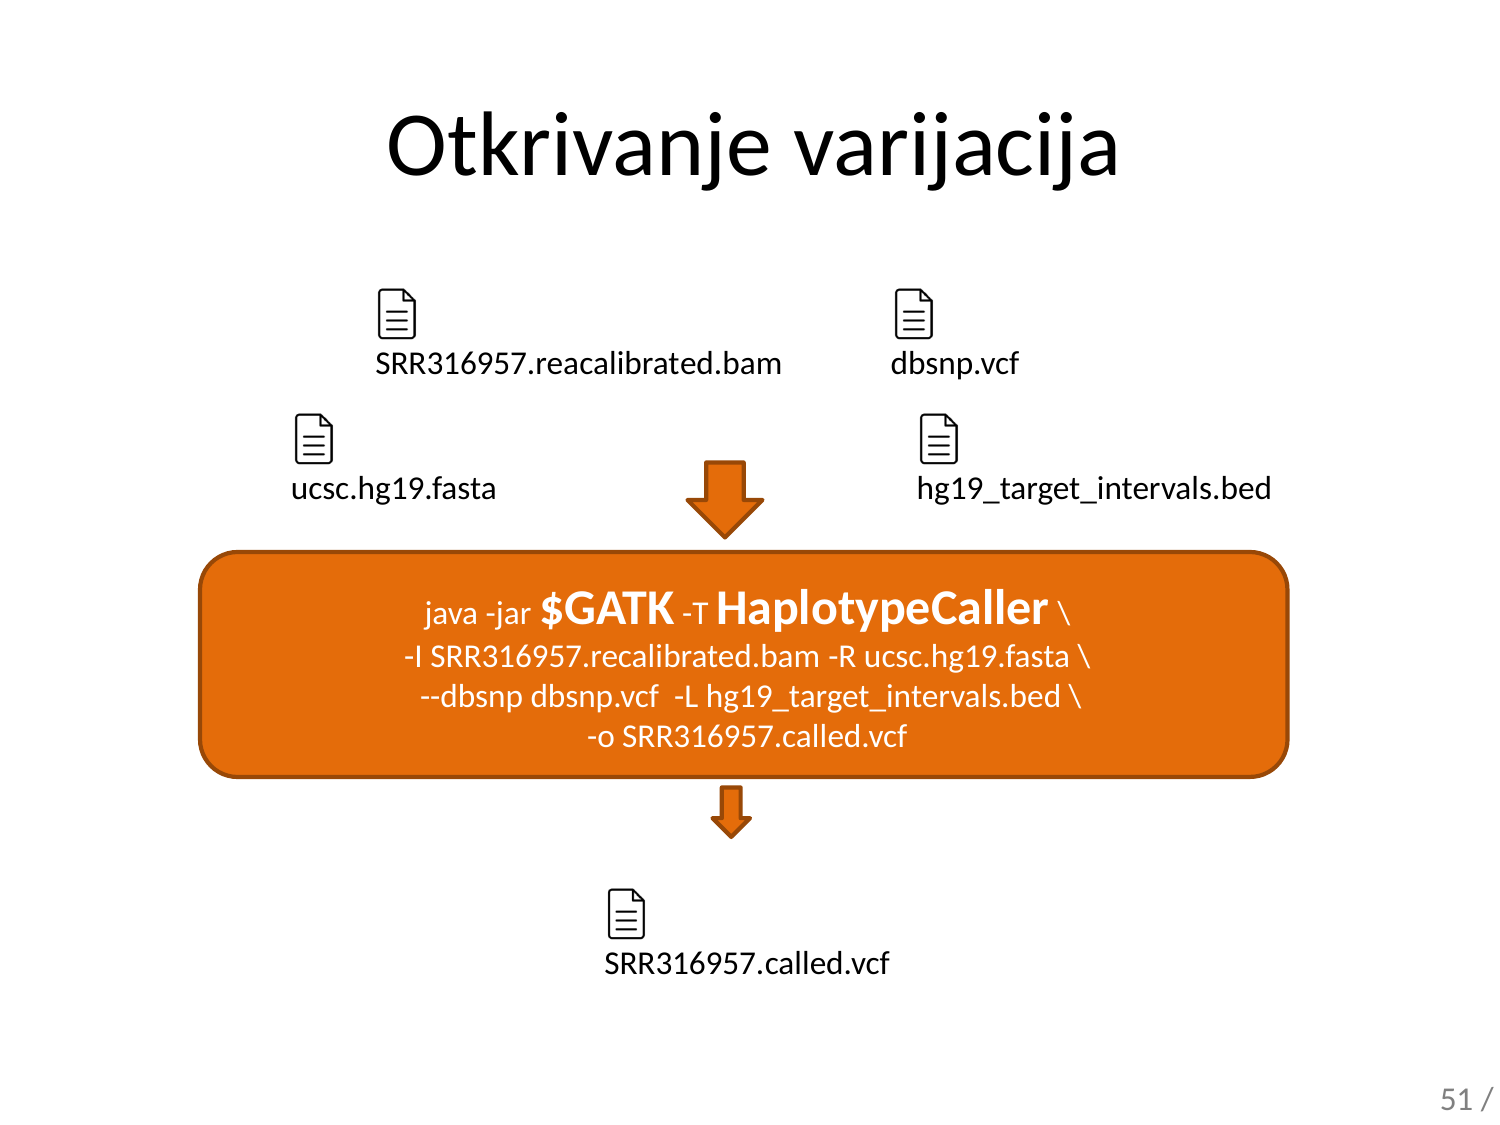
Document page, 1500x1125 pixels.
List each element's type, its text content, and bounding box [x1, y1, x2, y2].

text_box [587, 887, 908, 990]
text_box [685, 460, 765, 540]
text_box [899, 412, 1291, 515]
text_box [274, 412, 514, 515]
text_box [710, 785, 752, 840]
title Otkrivanje varijacija [75, 45, 1425, 233]
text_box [357, 287, 801, 390]
text_box java -jar $GATK -T HaplotypeCaller \ -I SRR316957.recalibrated.bam -R ucsc.hg19.fasta \ --dbsnp dbsnp.vcf -L hg19_target_intervals.bed \ -o SRR316957.called.vcf [197, 549, 1290, 780]
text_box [874, 287, 1036, 390]
